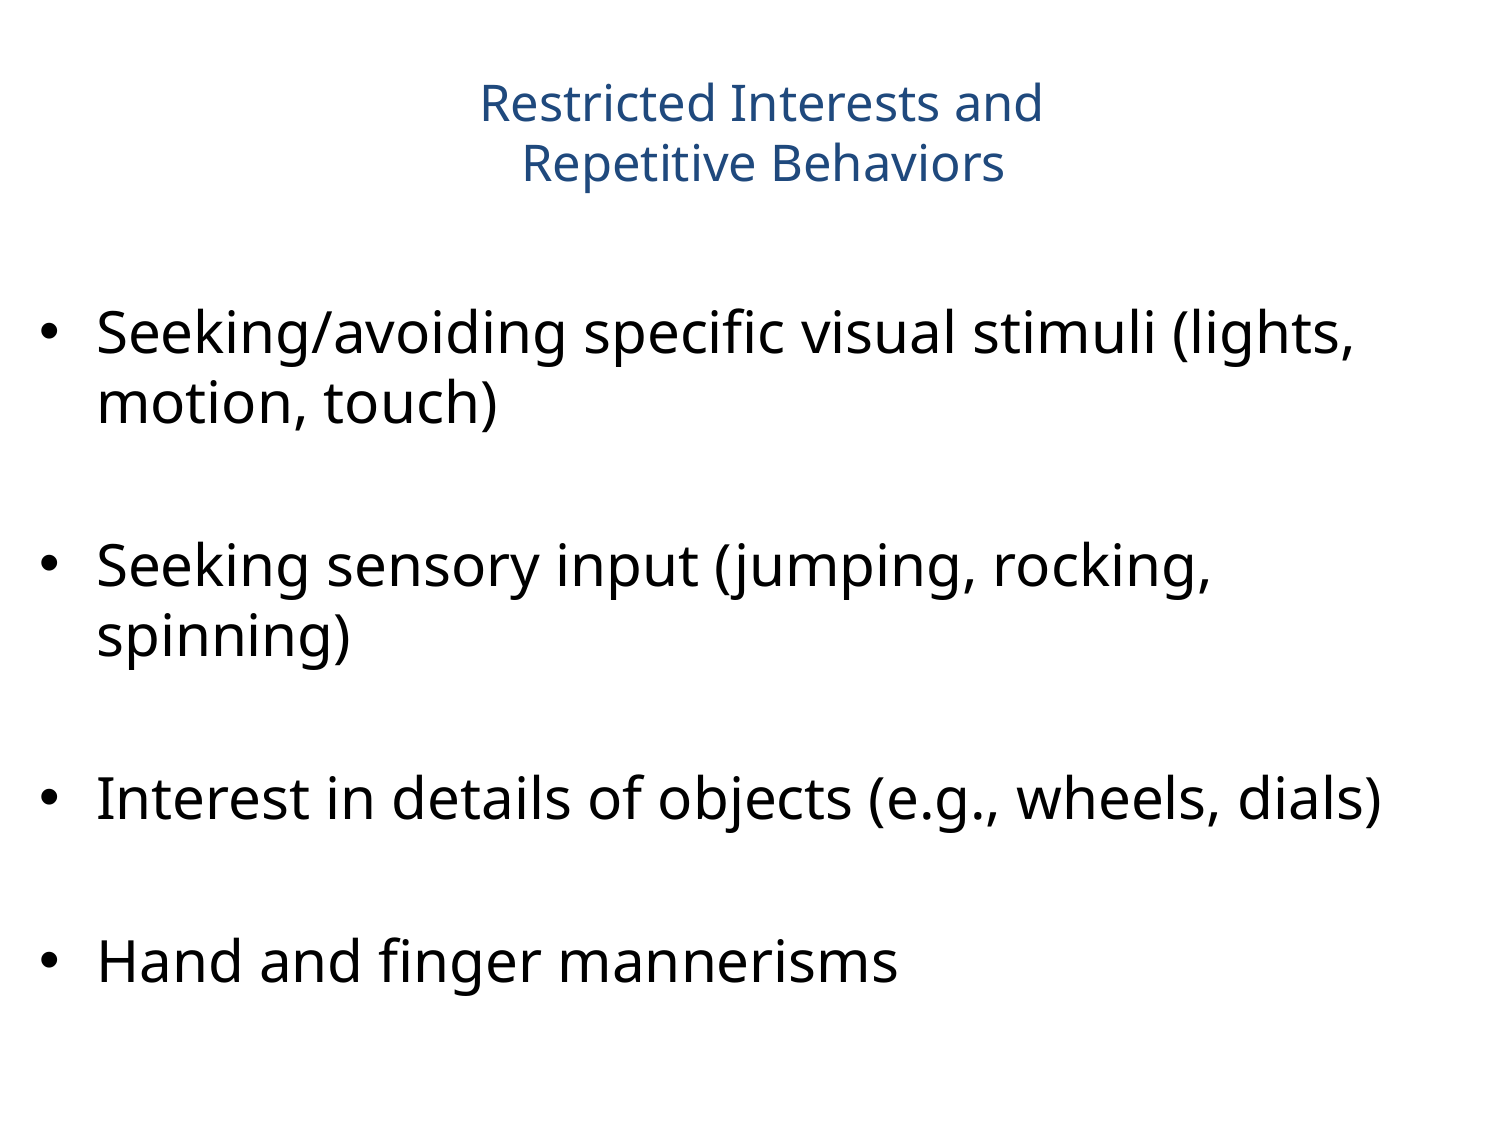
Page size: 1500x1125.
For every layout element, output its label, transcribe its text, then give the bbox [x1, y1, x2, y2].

title Restricted Interests and Repetitive Behaviors [75, 62, 1450, 200]
list Seeking/avoiding specific visual stimuli (lights, motion, touch) Seeking sensory input (jumping, rocking, spinning) Interest in details of objects (e.g., wheels, dials) Hand and finger mannerisms [24, 287, 1438, 1100]
